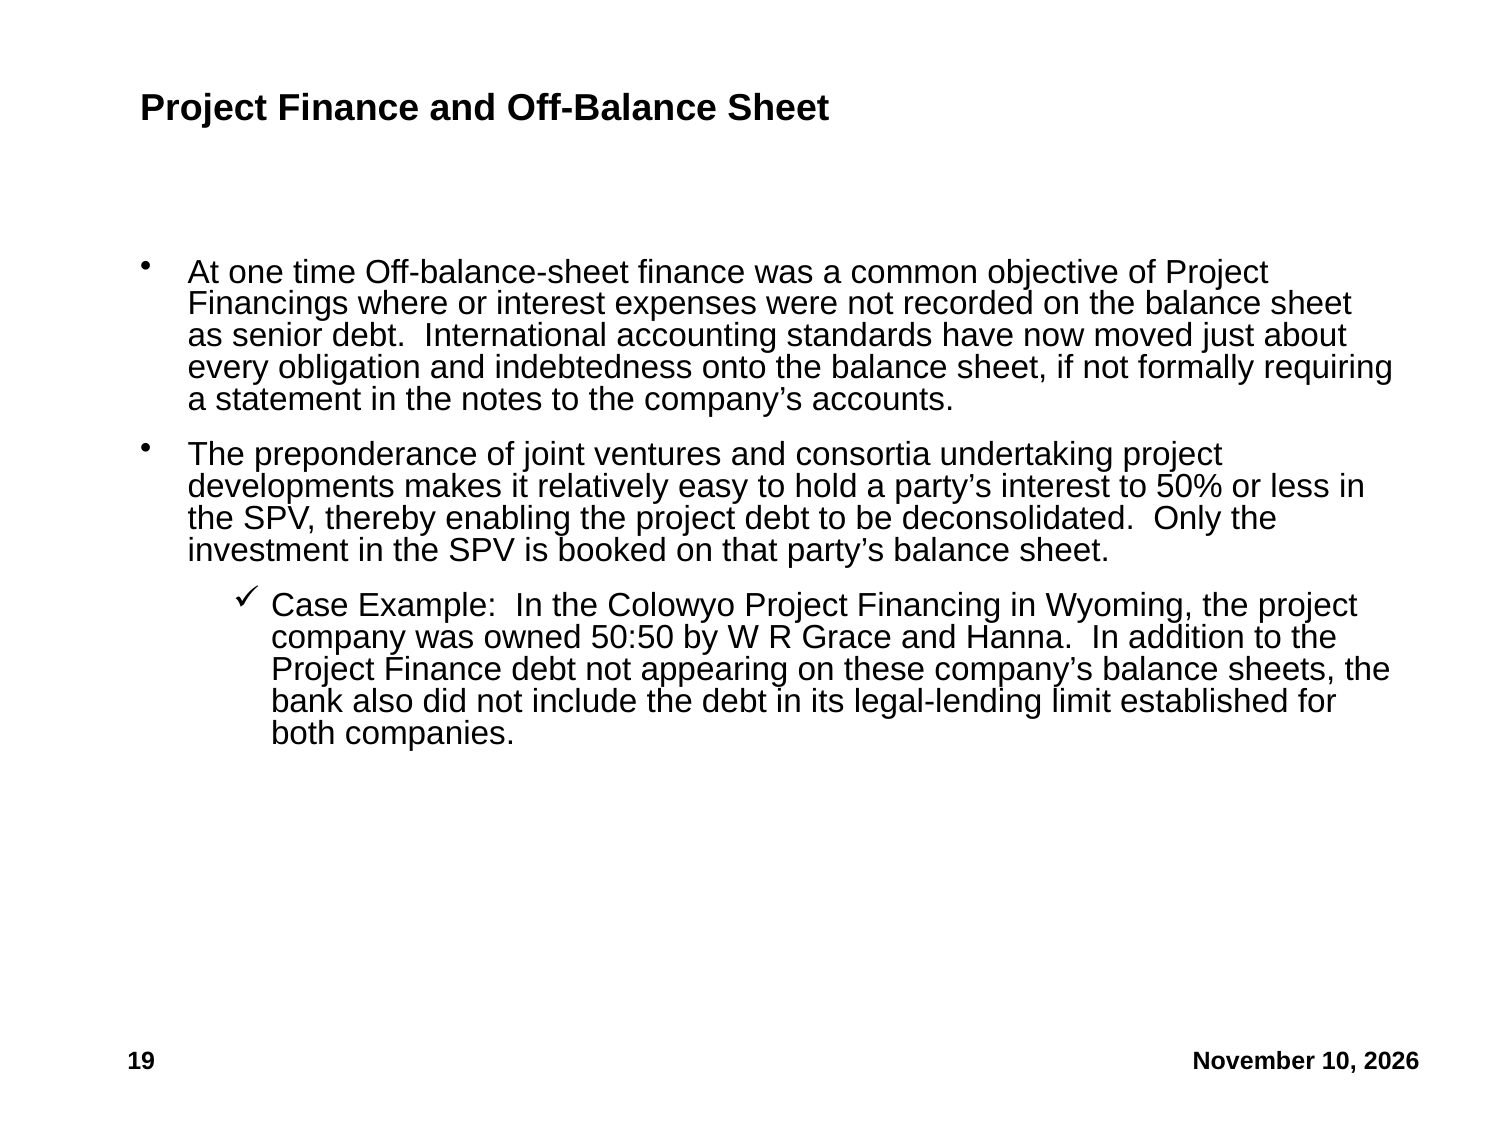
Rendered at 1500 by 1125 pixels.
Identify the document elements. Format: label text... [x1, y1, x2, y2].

title Project Finance and Off-Balance Sheet [124, 74, 1376, 226]
list At one time Off-balance-sheet finance was a common objective of Project Financings where or interest expenses were not recorded on the balance sheet as senior debt. International accounting standards have now moved just about every obligation and indebtedness onto the balance sheet, if not formally requiring a statement in the notes to the company’s accounts. The preponderance of joint ventures and consortia undertaking project developments makes it relatively easy to hold a party’s interest to 50% or less in the SPV, thereby enabling the project debt to be deconsolidated. Only the investment in the SPV is booked on that party’s balance sheet. Case Example: In the Colowyo Project Financing in Wyoming, the project company was owned 50:50 by W R Grace and Hanna. In addition to the Project Finance debt not appearing on these company’s balance sheets, the bank also did not include the debt in its legal-lending limit established for both companies. [124, 249, 1413, 1001]
